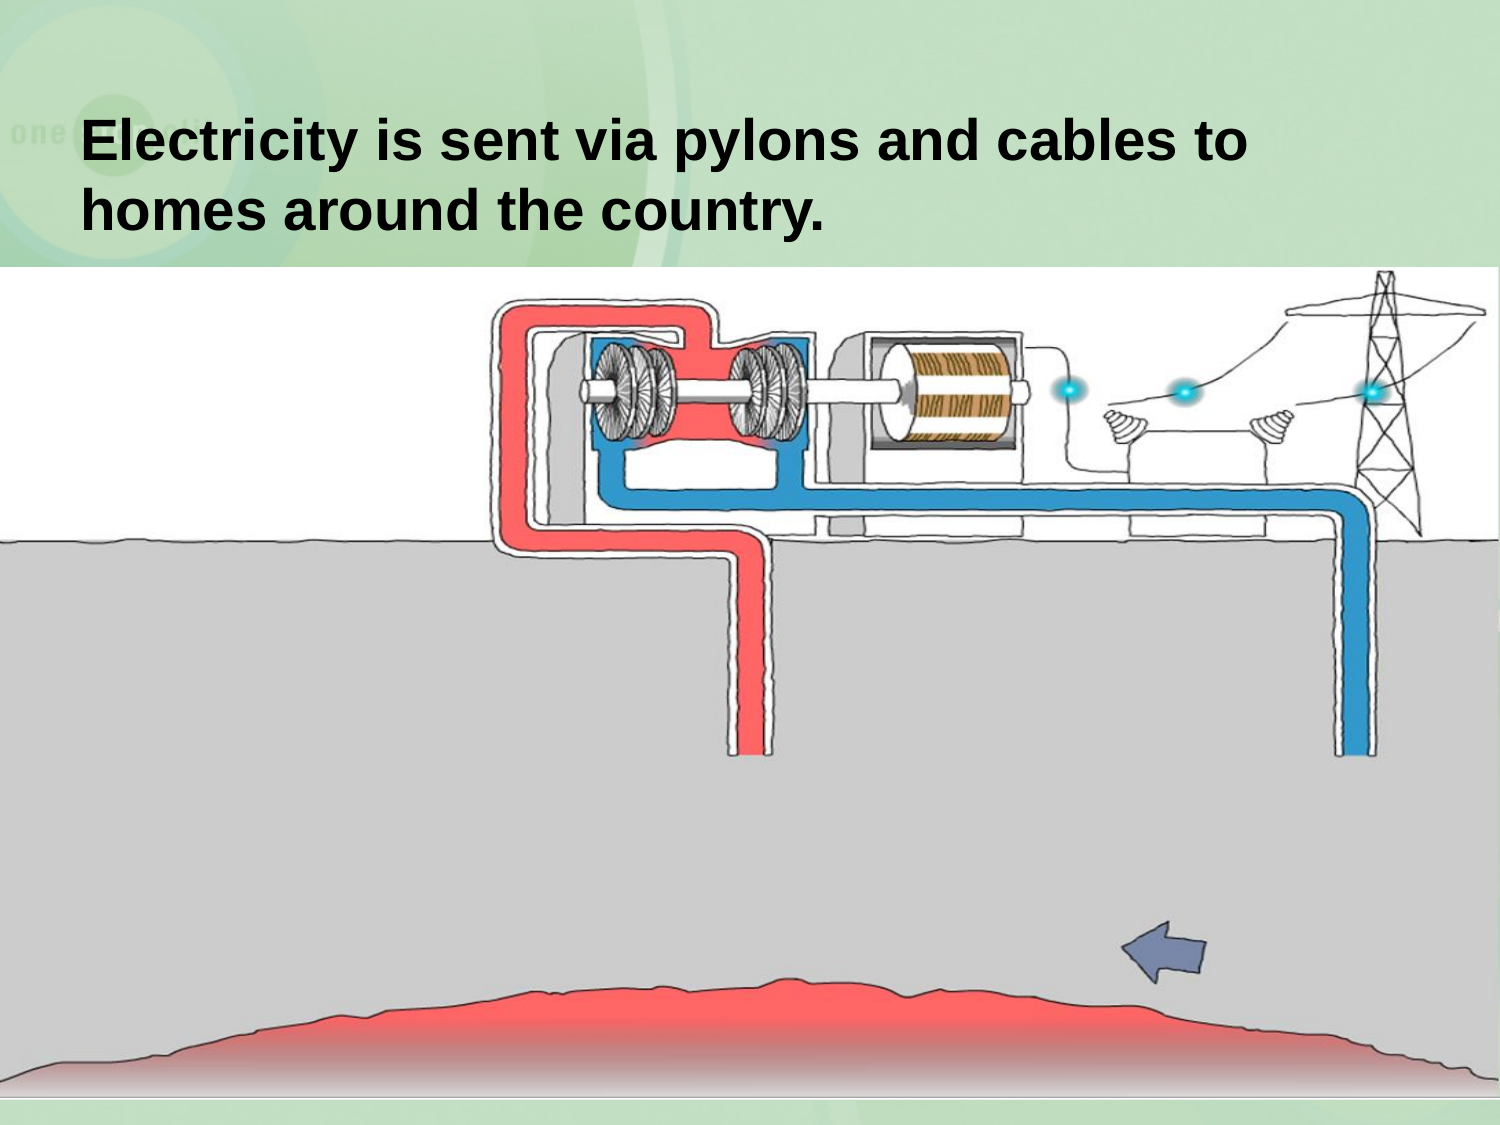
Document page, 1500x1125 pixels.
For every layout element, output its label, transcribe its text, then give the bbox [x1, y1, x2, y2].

picture [0, 0, 1500, 1125]
title Electricity is sent via pylons and cables to homes around the country. [64, 78, 1415, 265]
